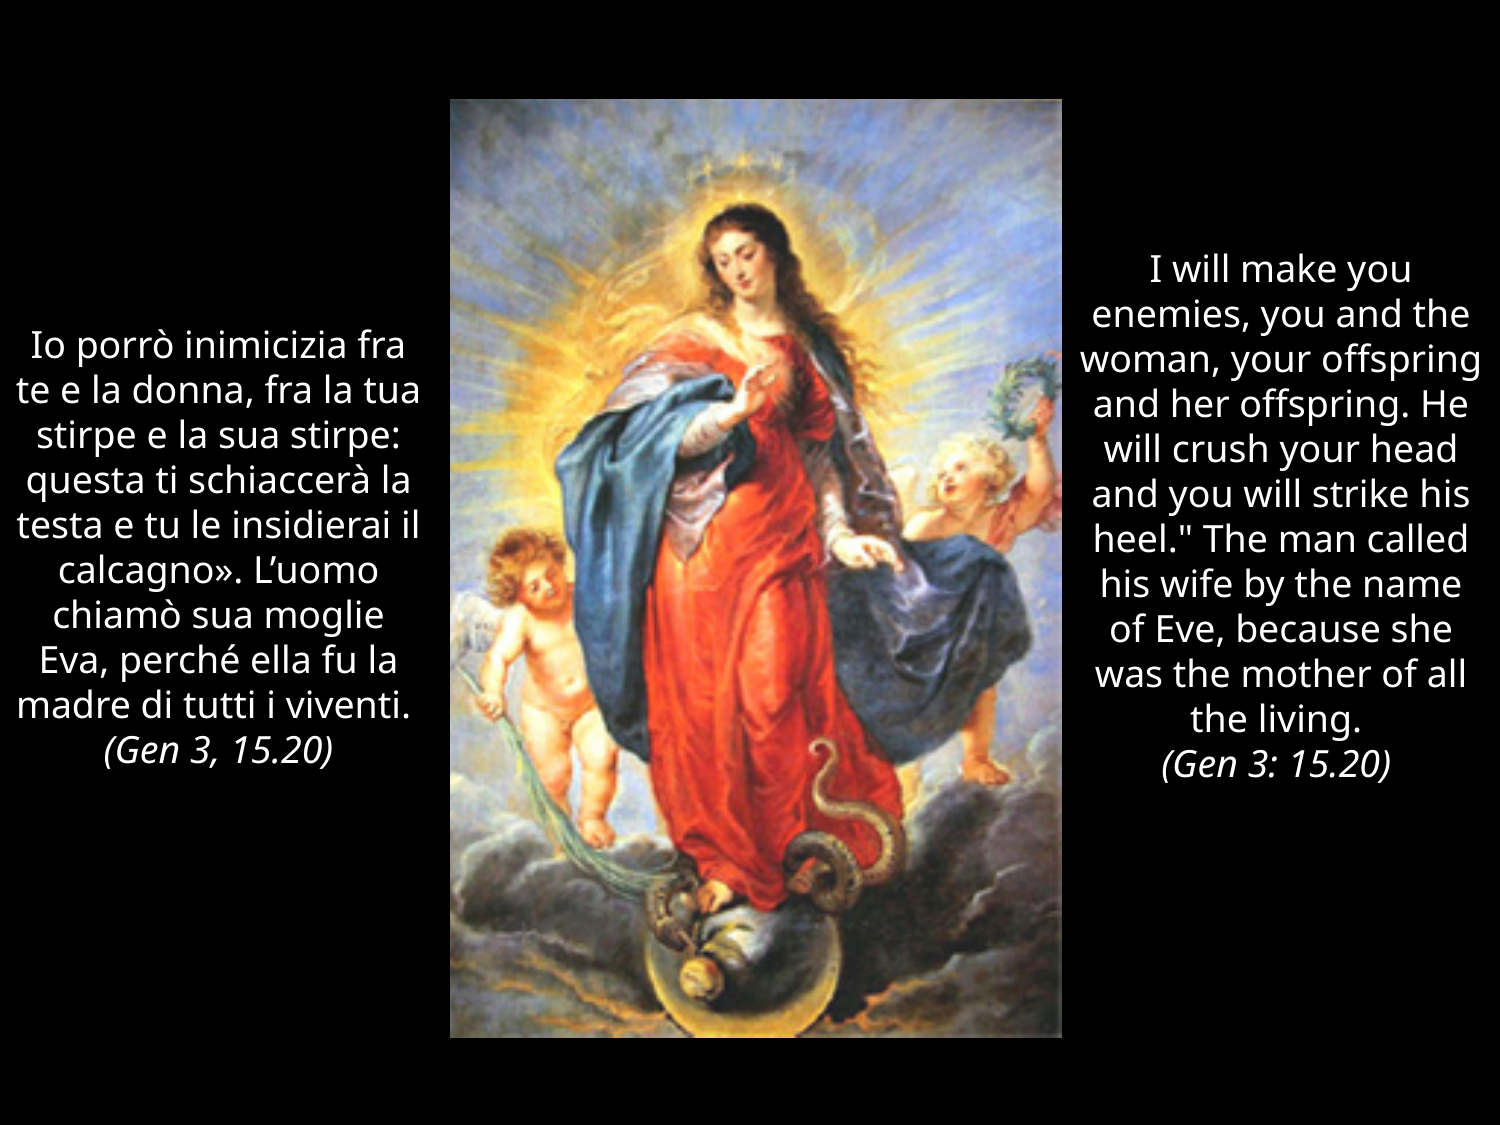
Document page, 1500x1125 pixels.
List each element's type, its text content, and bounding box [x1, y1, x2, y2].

text_box I will make you enemies, you and the woman, your offspring and her offspring. He will crush your head and you will strike his heel." The man called his wife by the name of Eve, because she was the mother of all the living. (Gen 3: 15.20) [1062, 237, 1500, 838]
picture [449, 99, 1062, 1038]
title Io porrò inimicizia fra te e la donna, fra la tua stirpe e la sua stirpe: questa ti schiaccerà la testa e tu le insidierai il calcagno». L’uomo chiamò sua moglie Eva, perché ella fu la madre di tutti i viventi. (Gen 3, 15.20) [0, 474, 438, 663]
